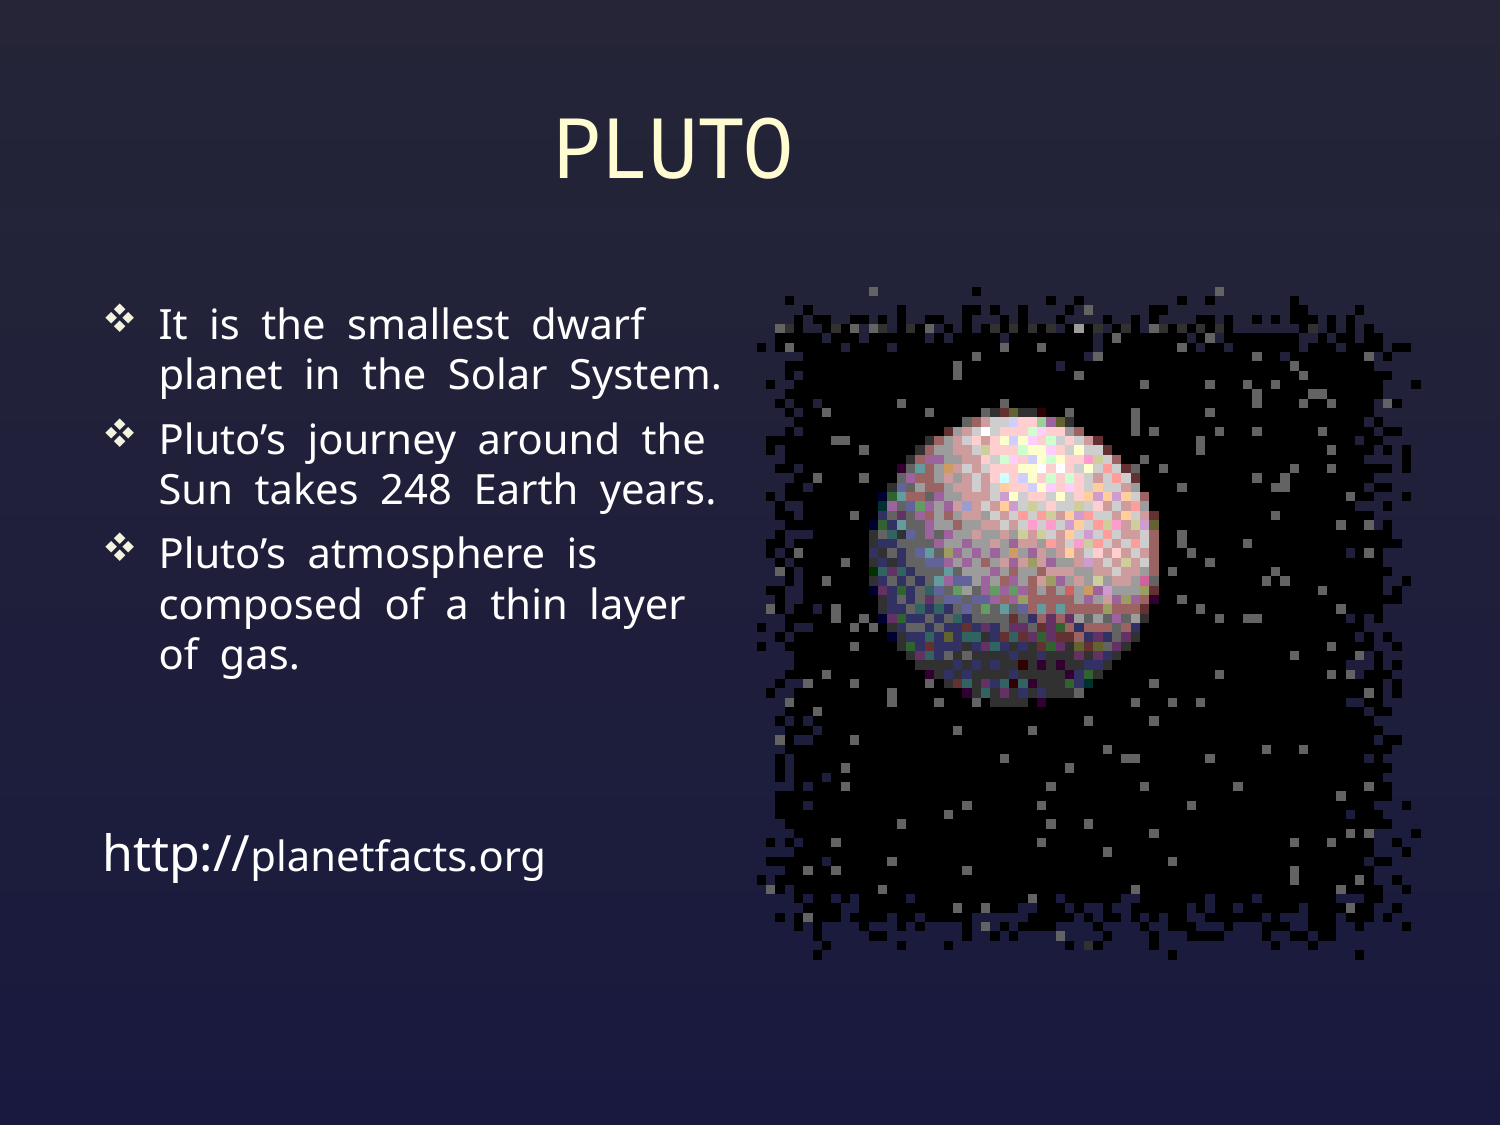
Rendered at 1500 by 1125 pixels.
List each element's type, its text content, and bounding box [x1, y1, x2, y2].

title PLUTO [537, 87, 1500, 238]
picture [757, 287, 1421, 961]
list It is the smallest dwarf planet in the Solar System. Pluto’s journey around the Sun takes 248 Earth years. Pluto’s atmosphere is composed of a thin layer of gas. http://planetfacts.org [76, 290, 739, 1033]
